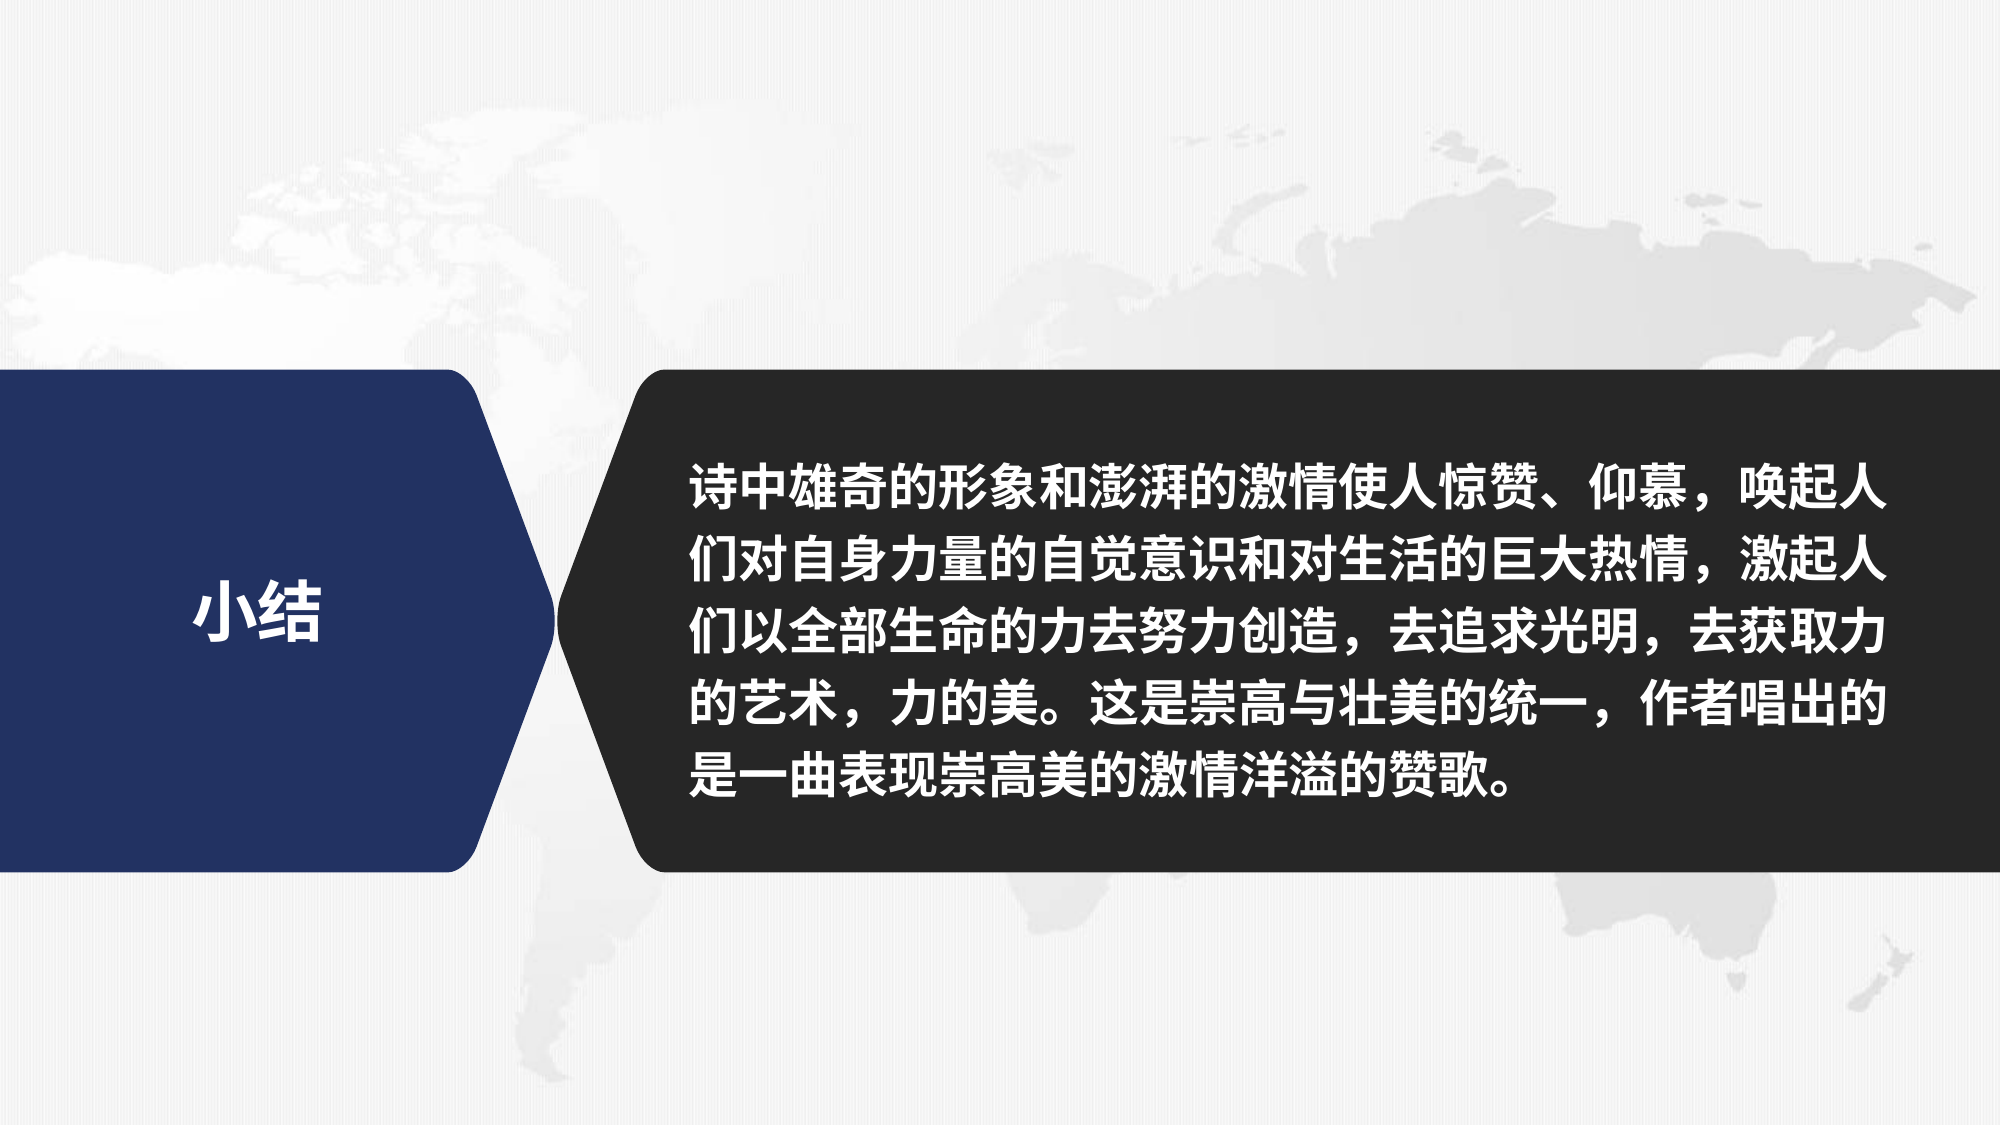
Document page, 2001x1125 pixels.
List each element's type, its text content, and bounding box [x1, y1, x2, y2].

text_box [0, 368, 556, 874]
text_box [557, 369, 2000, 873]
text_box 诗中雄奇的形象和澎湃的激情使人惊赞、仰慕，唤起人们对自身力量的自觉意识和对生活的巨大热情，激起人们以全部生命的力去努力创造，去追求光明，去获取力的艺术，力的美。这是崇高与壮美的统一，作者唱出的是一曲表现崇高美的激情洋溢的赞歌。 [674, 436, 1925, 812]
text_box 小结 [176, 562, 340, 658]
picture [0, 0, 2000, 1125]
